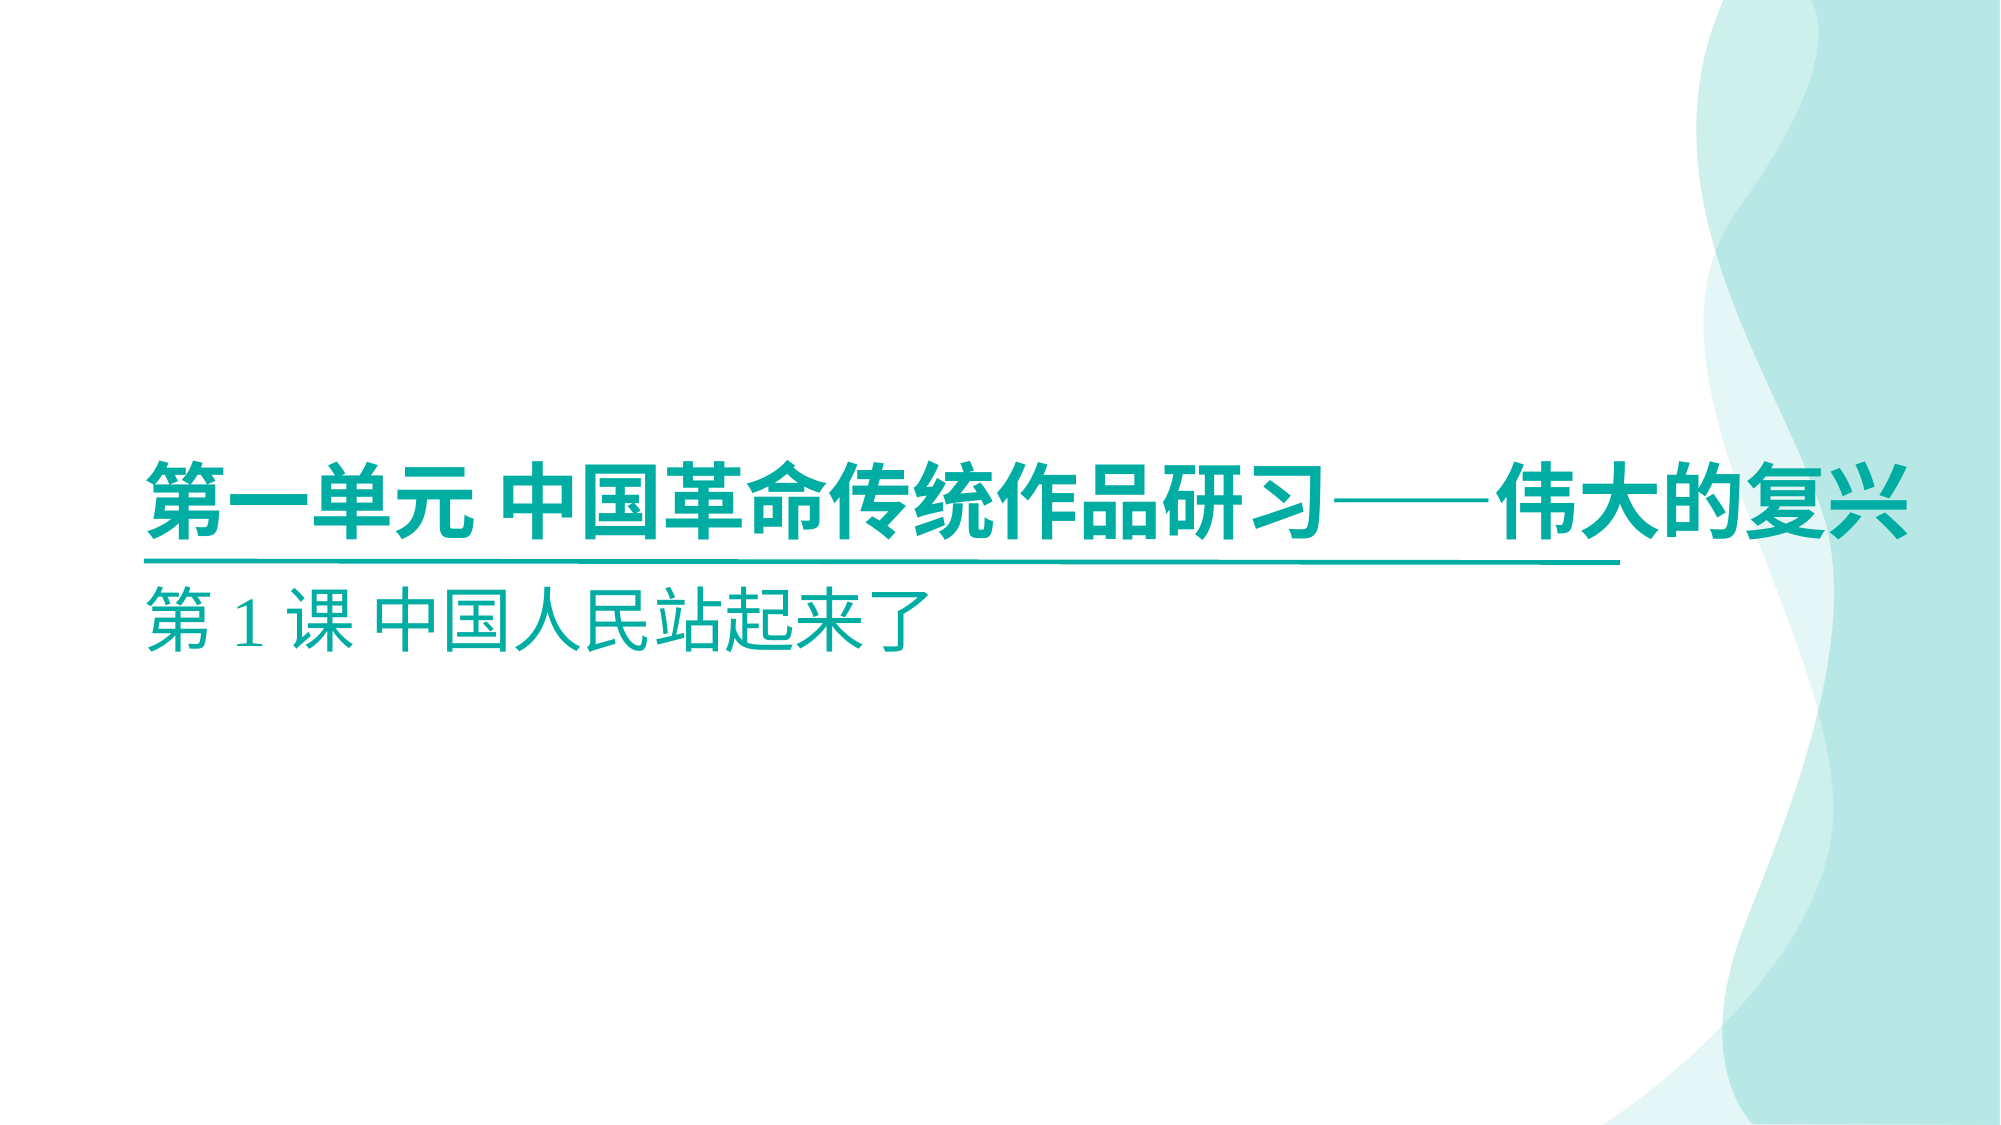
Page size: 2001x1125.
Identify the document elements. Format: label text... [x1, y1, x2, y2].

text_box 第一单元 中国革命传统作品研习——伟大的复兴 [143, 430, 1976, 549]
picture [0, 0, 2000, 1125]
text_box 第1课 中国人民站起来了 [143, 572, 1946, 744]
